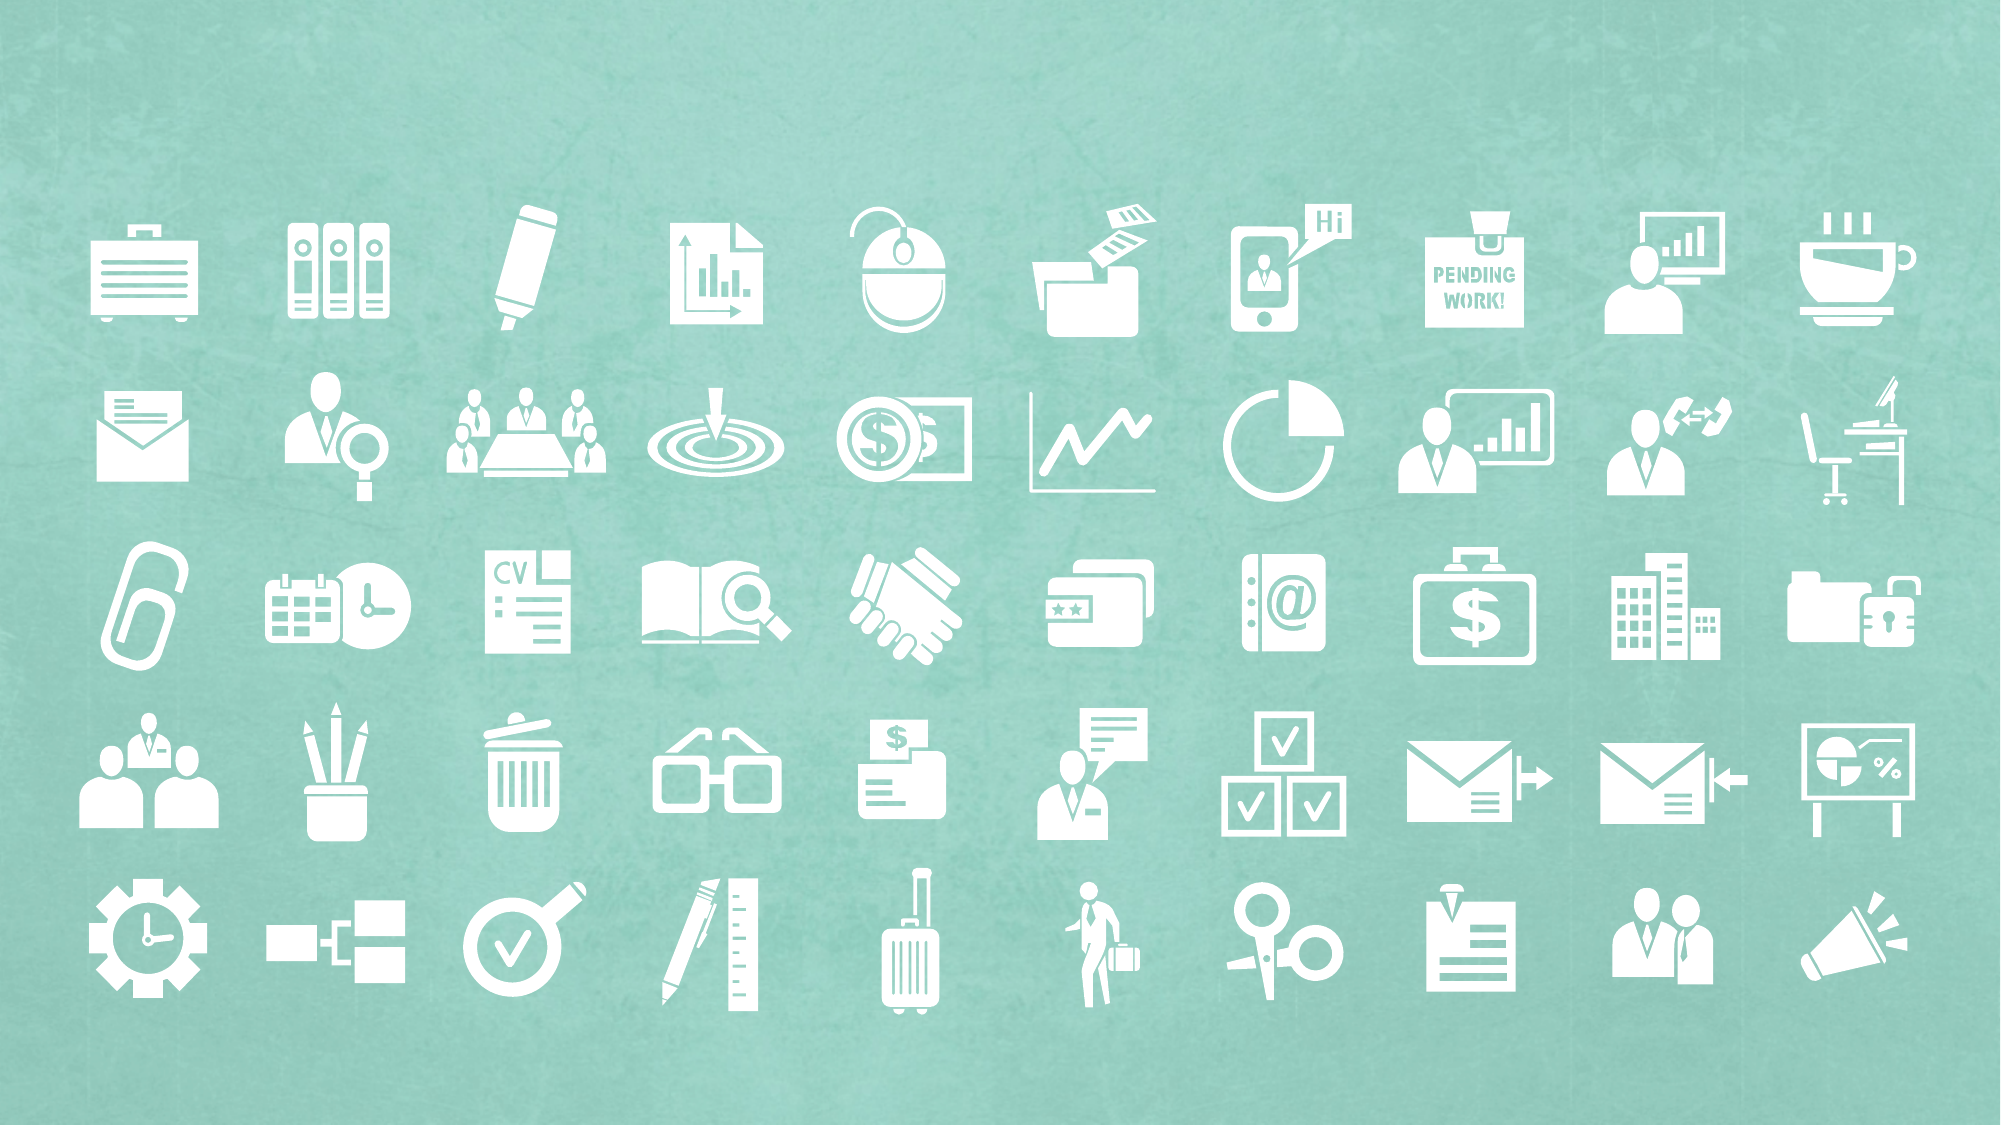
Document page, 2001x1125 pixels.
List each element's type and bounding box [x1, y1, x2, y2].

text_box [79, 203, 1921, 1015]
picture [0, 0, 2001, 1125]
